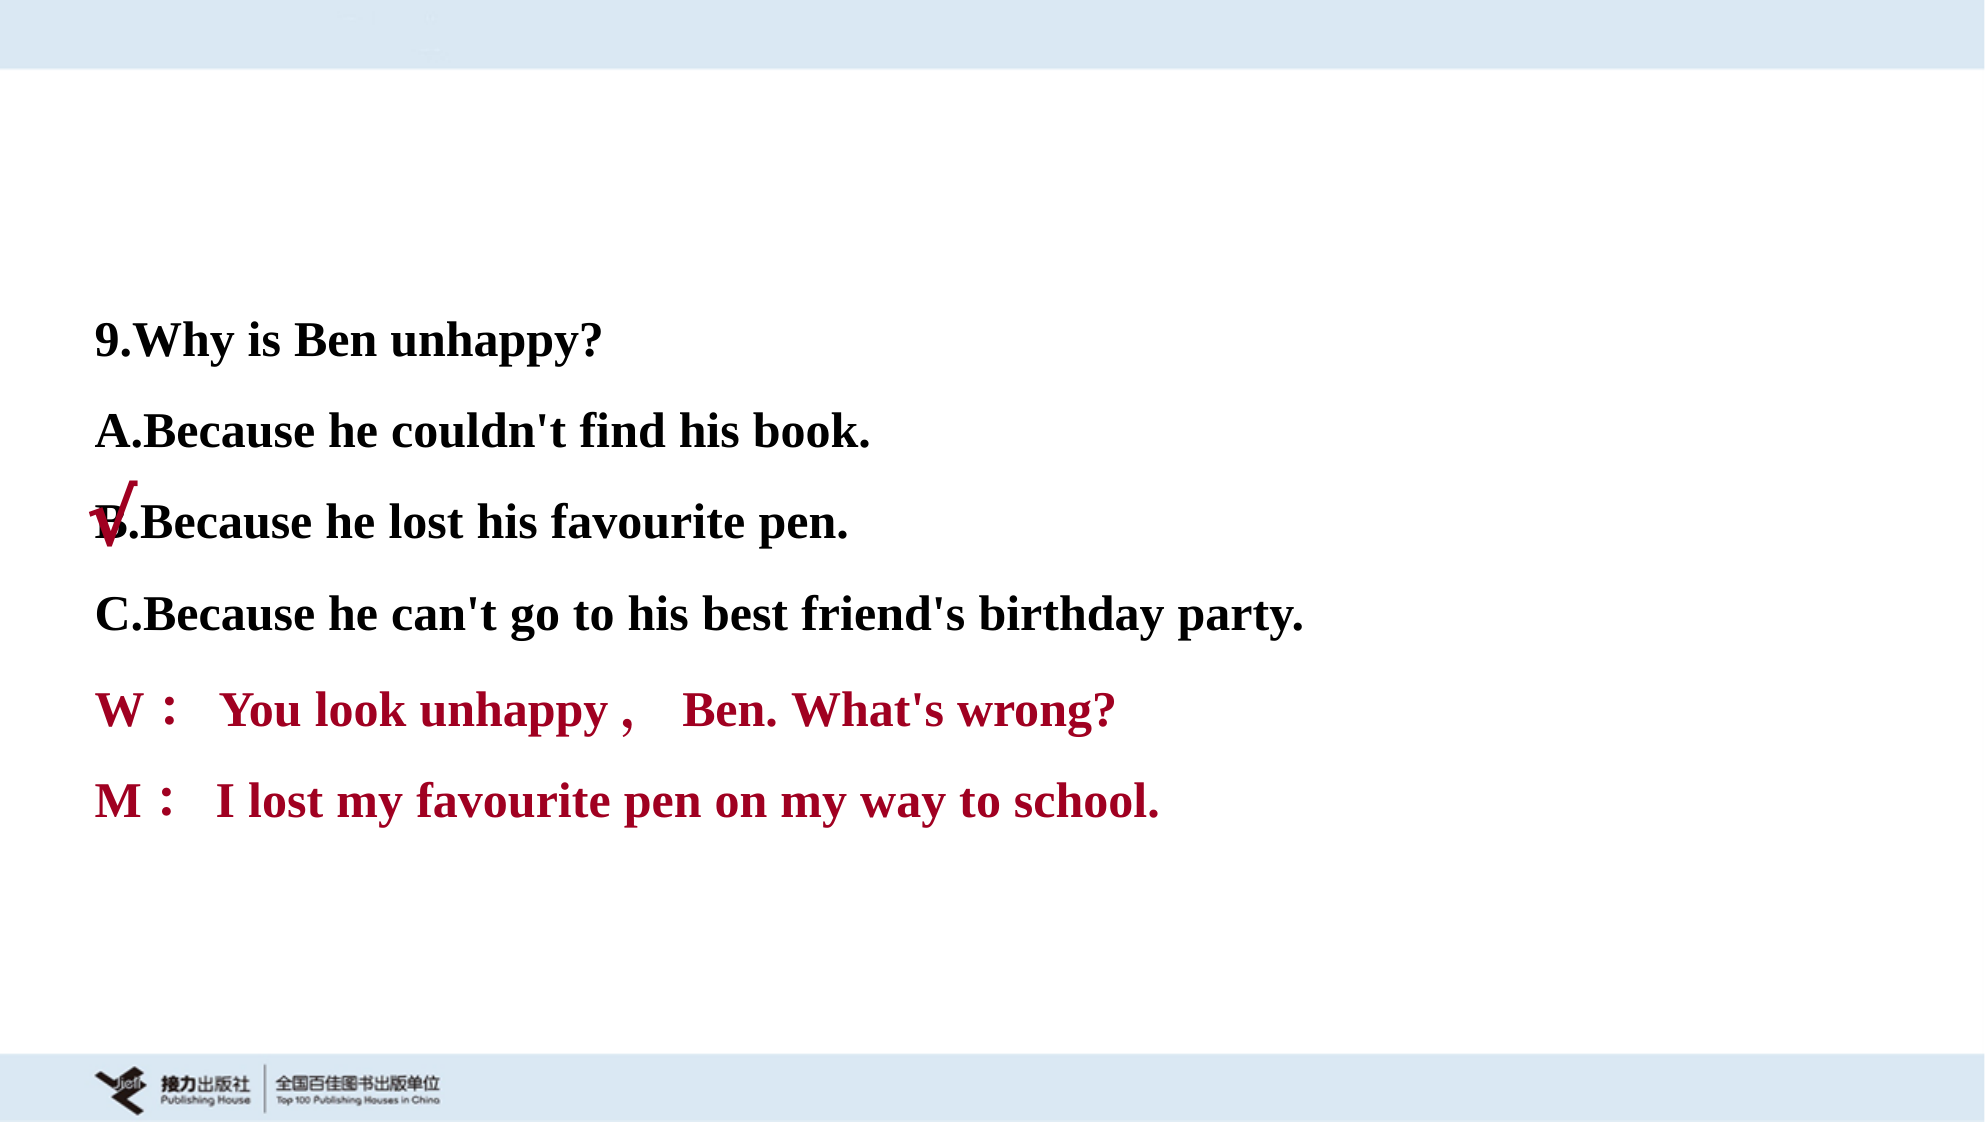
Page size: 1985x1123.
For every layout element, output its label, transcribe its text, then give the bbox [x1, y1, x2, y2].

text_box 9.Why is Ben unhappy? [94, 279, 1892, 365]
picture [0, 0, 1985, 1122]
text_box W：You look unhappy，Ben. What's wrong? M：I lost my favourite pen on my way to school. [94, 644, 1892, 828]
text_box A.Because he couldn't find his book. B.Because he lost his favourite pen. C.Because he can't go to his best friend's birthday party. [94, 365, 1892, 641]
text_box √ [86, 468, 139, 562]
